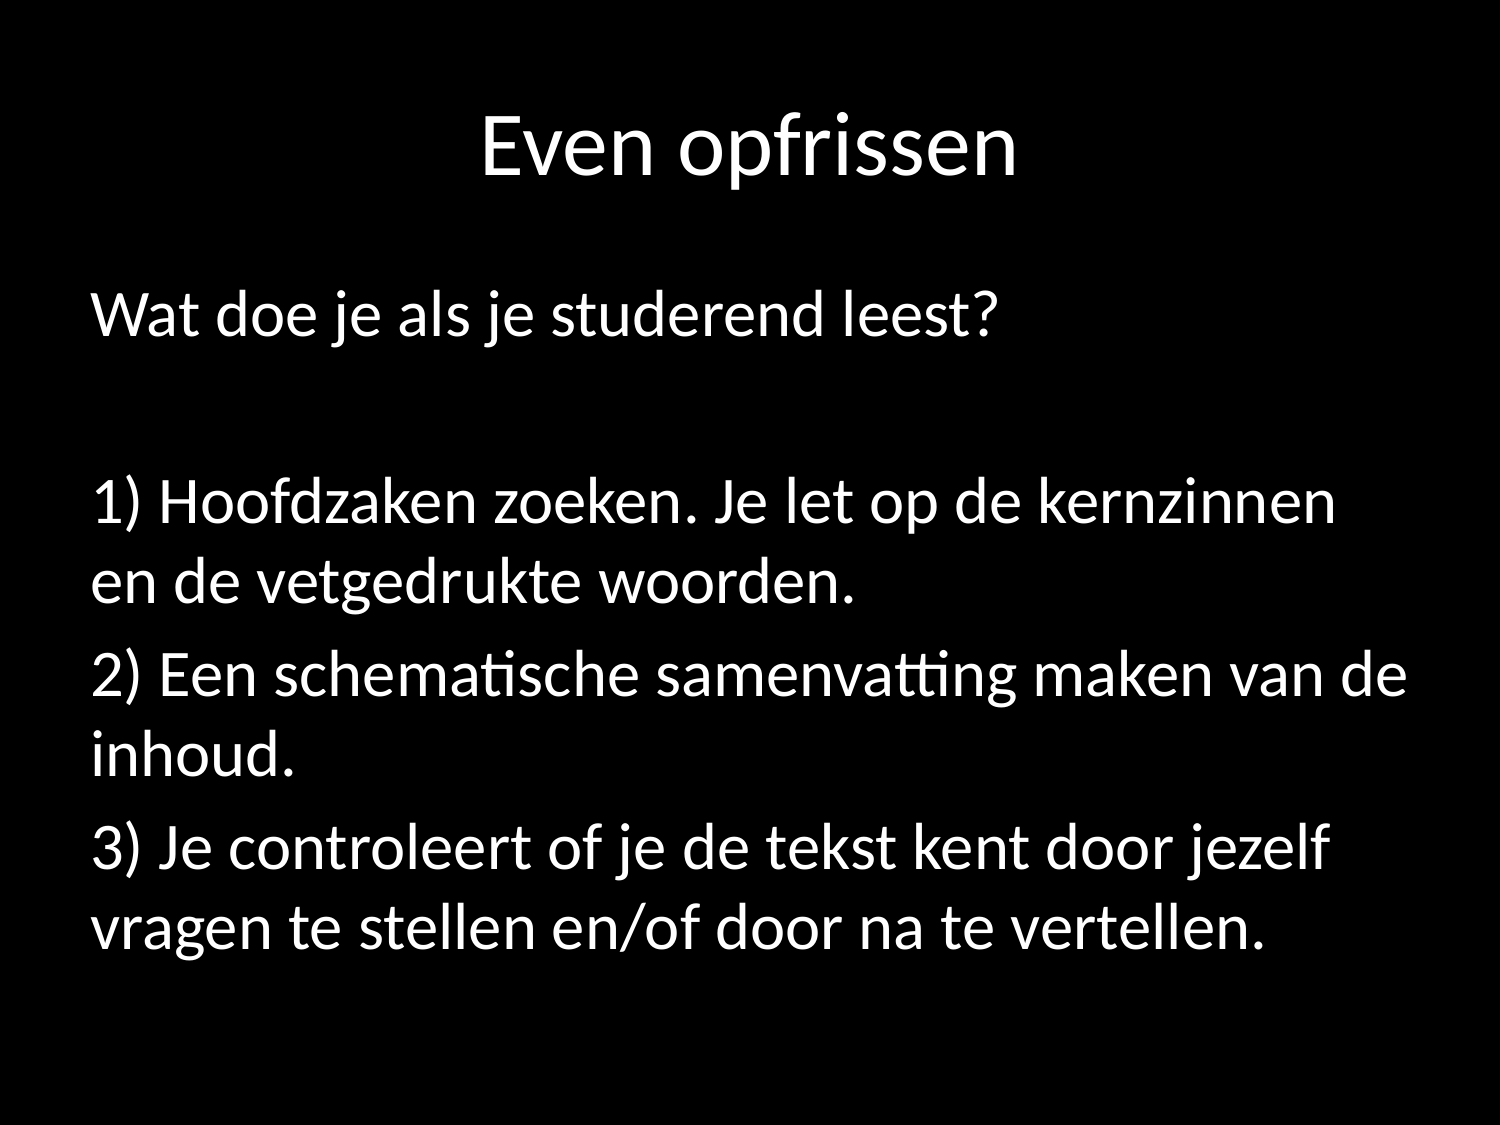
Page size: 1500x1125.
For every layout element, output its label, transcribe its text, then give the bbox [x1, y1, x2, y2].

list Wat doe je als je studerend leest? 1) Hoofdzaken zoeken. Je let op de kernzinnen en de vetgedrukte woorden. 2) Een schematische samenvatting maken van de inhoud. 3) Je controleert of je de tekst kent door jezelf vragen te stellen en/of door na te vertellen. [75, 262, 1425, 1005]
title Even opfrissen [75, 45, 1425, 233]
